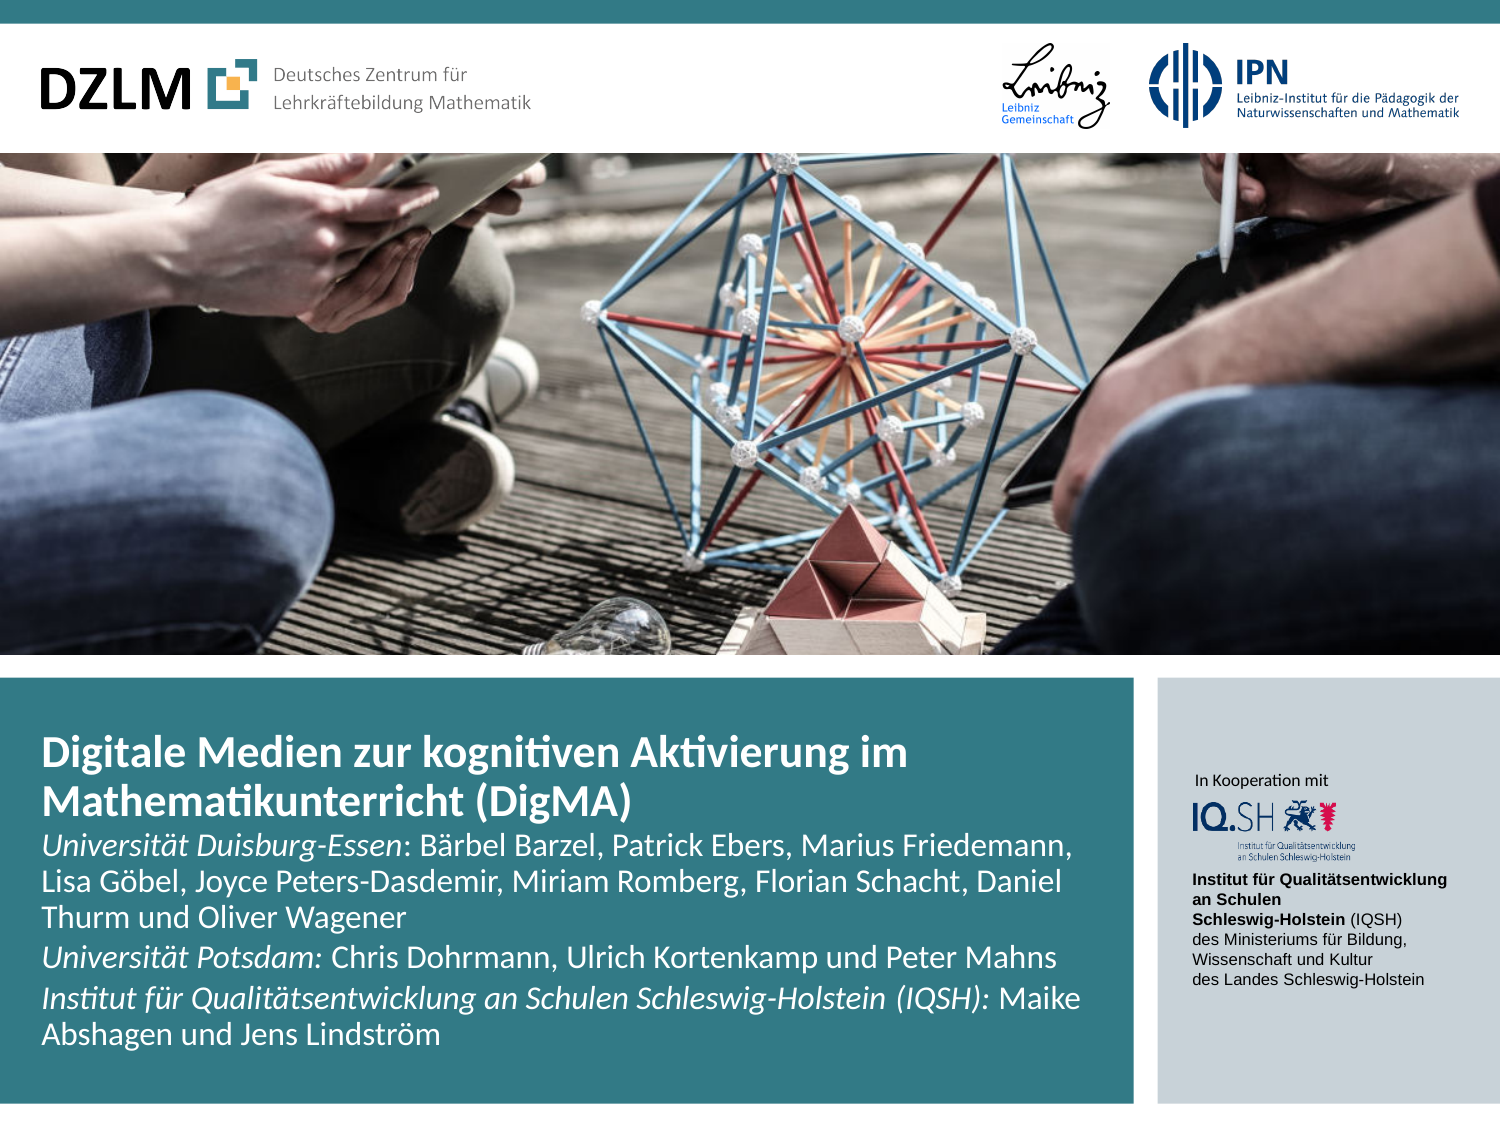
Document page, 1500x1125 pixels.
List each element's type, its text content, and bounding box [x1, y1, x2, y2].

picture [41, 24, 531, 113]
list Digitale Medien zur kognitiven Aktivierung im Mathematikunterricht (DigMA) [41, 728, 1087, 808]
picture [0, 153, 1500, 655]
picture [1149, 43, 1459, 128]
picture [1002, 43, 1110, 129]
list Universität Duisburg-Essen: Bärbel Barzel, Patrick Ebers, Marius Friedemann, Lisa Göbel, Joyce Peters-Dasdemir, Miriam Romberg, Florian Schacht, Daniel Thurm und Oliver Wagener Universität Potsdam: Chris Dohrmann, Ulrich Kortenkamp und Peter Mahns Institut für Qualitätsentwicklung an Schulen Schleswig-Holstein (IQSH): Maike Abshagen und Jens Lindström [41, 827, 1087, 906]
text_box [1163, 761, 1479, 1049]
